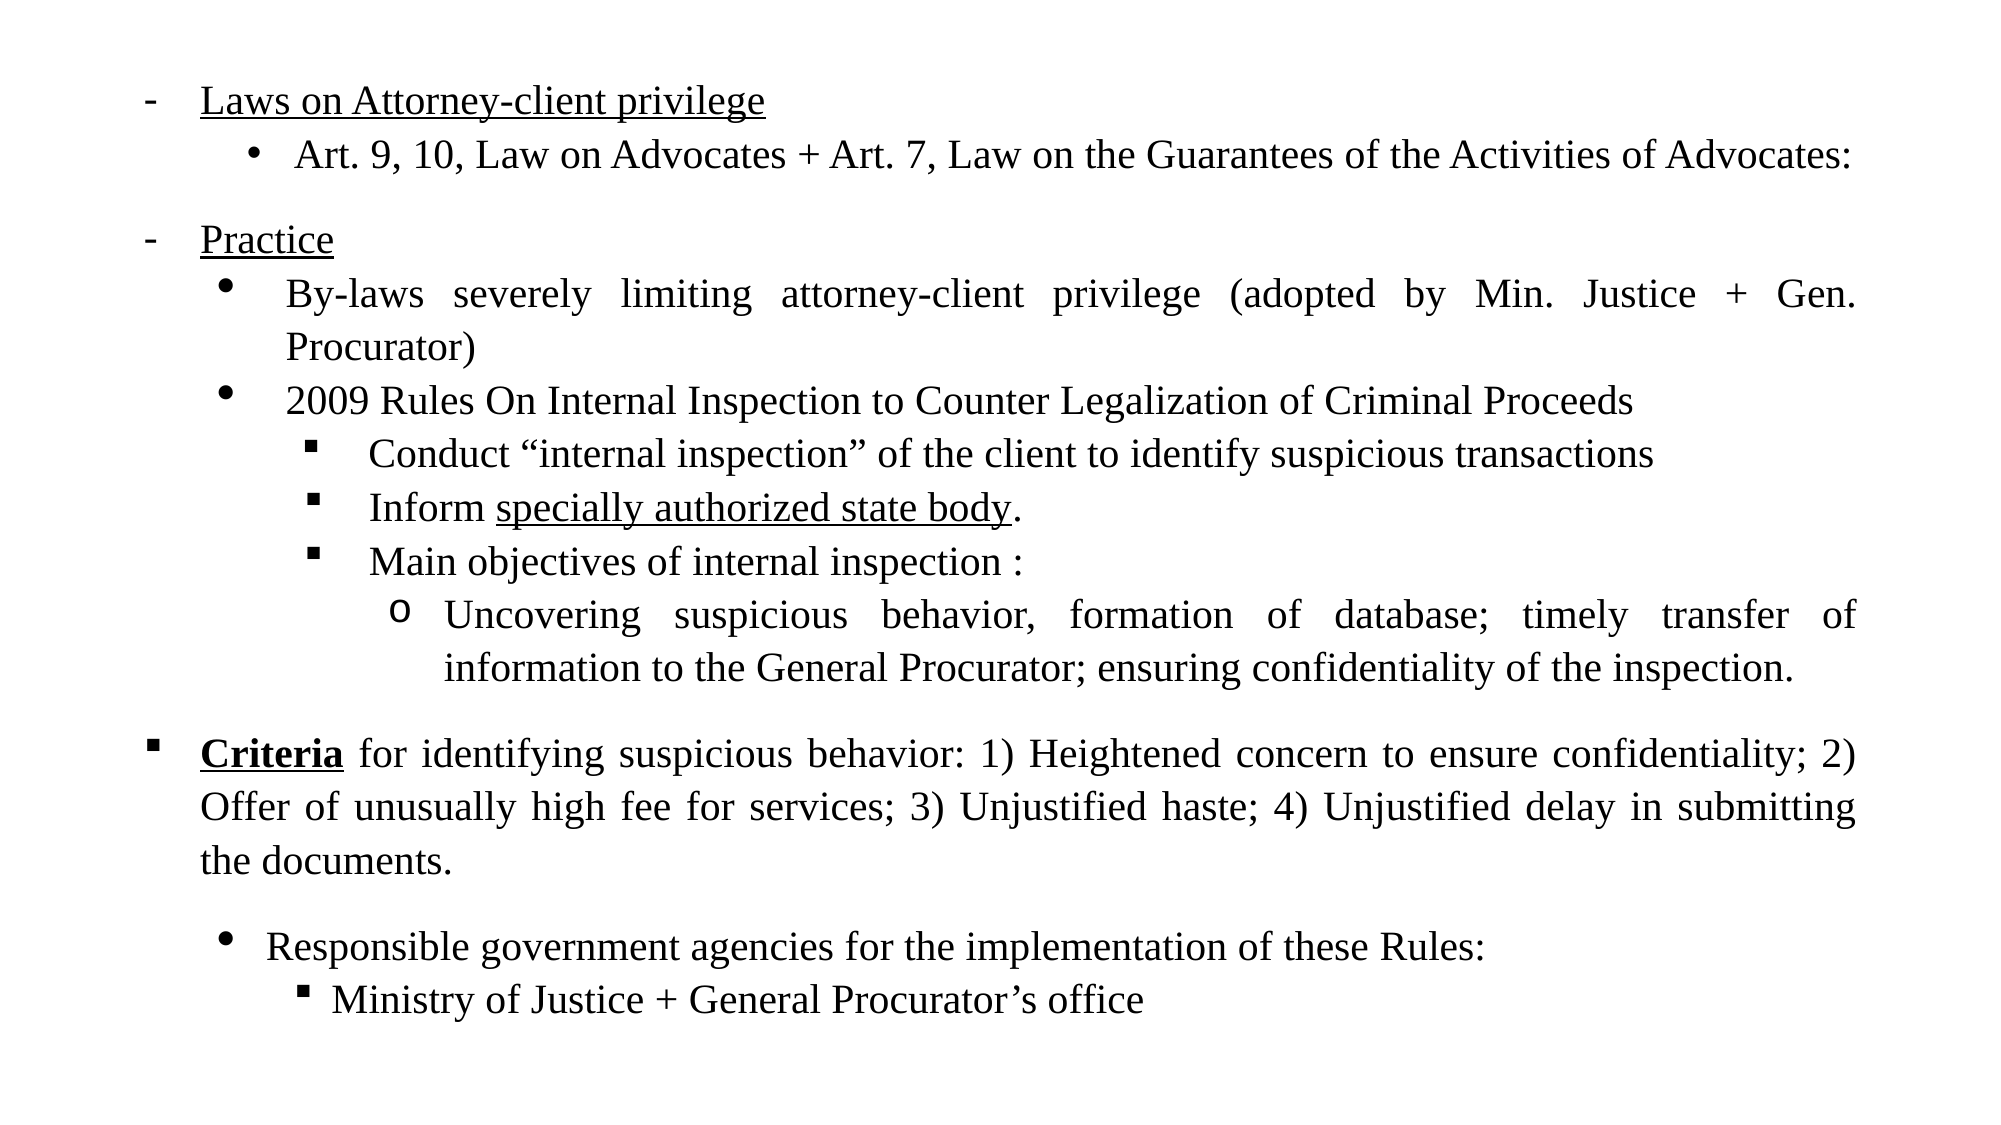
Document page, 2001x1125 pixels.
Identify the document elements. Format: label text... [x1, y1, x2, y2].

text_box Laws on Attorney-client privilege Art. 9, 10, Law on Advocates + Art. 7, Law on the Guarantees of the Activities of Advocates: Practice By-laws severely limiting attorney-client privilege (adopted by Min. Justice + Gen. Procurator) 2009 Rules On Internal Inspection to Counter Legalization of Criminal Proceeds Conduct “internal inspection” of the client to identify suspicious transactions Inform specially authorized state body. Main objectives of internal inspection : Uncovering suspicious behavior, formation of database; timely transfer of information to the General Procurator; ensuring confidentiality of the inspection. Criteria for identifying suspicious behavior: 1) Heightened concern to ensure confidentiality; 2) Offer of unusually high fee for services; 3) Unjustified haste; 4) Unjustified delay in submitting the documents. Responsible government agencies for the implementation of these Rules: Ministry of Justice + General Procurator’s office [129, 62, 1873, 1030]
